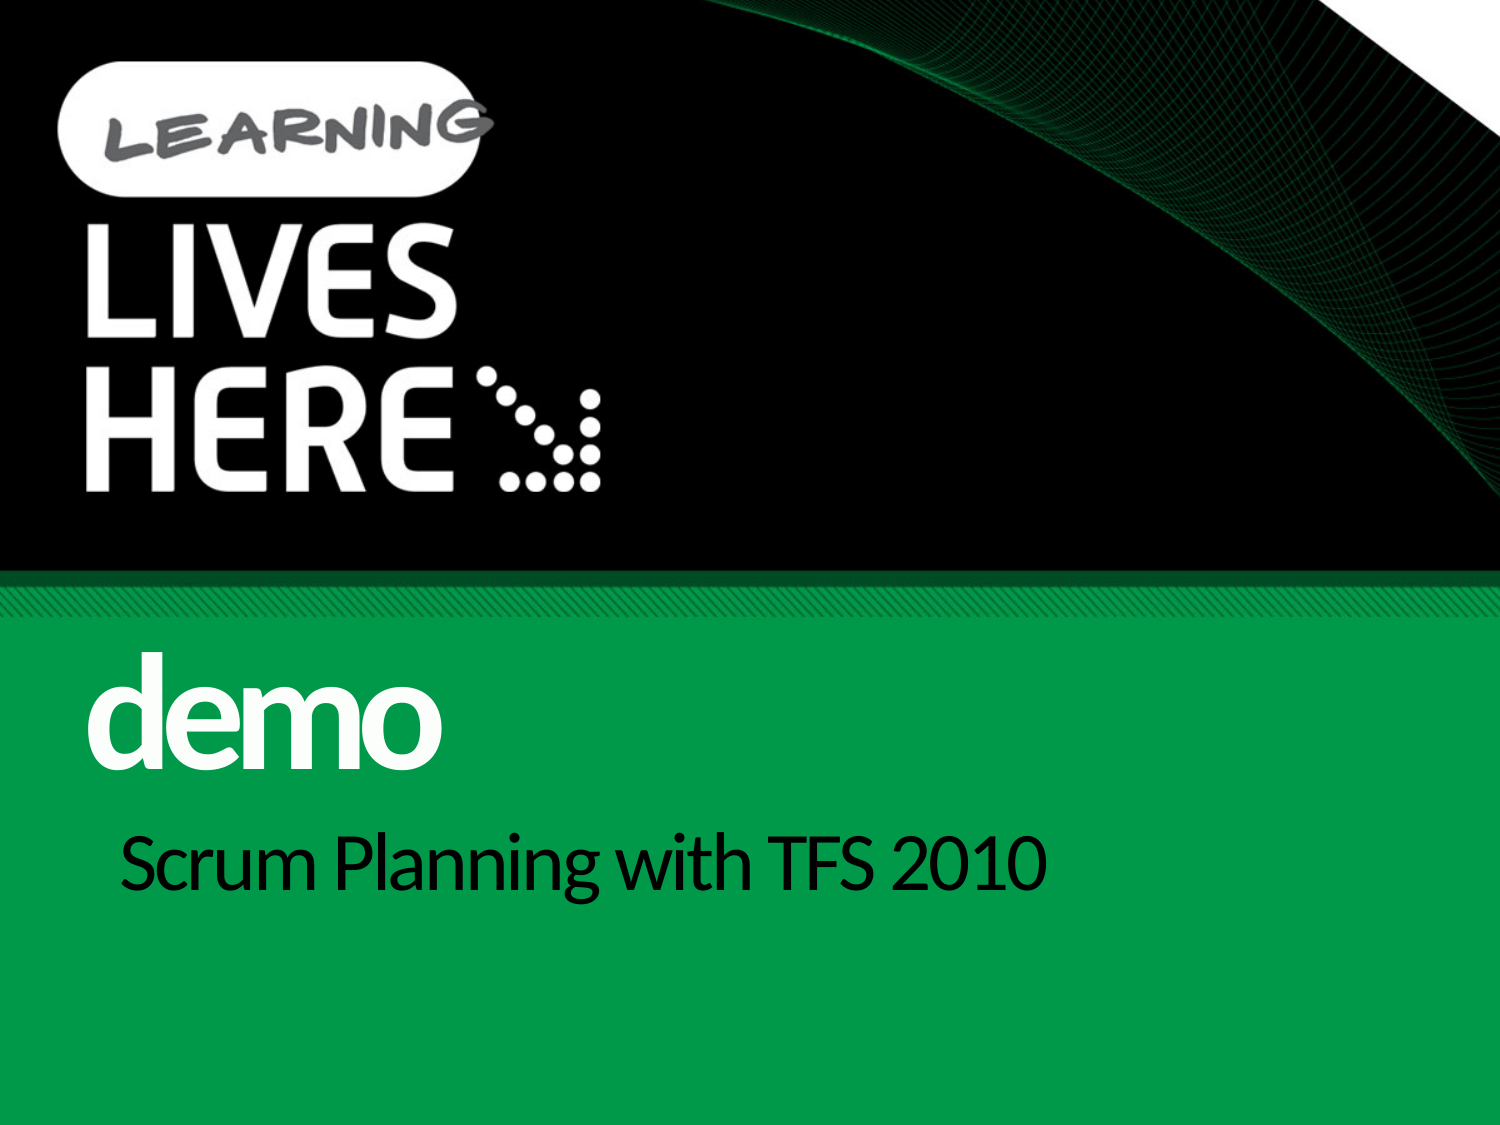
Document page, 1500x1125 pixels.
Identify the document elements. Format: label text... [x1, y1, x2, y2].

picture [0, 0, 1500, 1125]
title Scrum Planning with TFS 2010 [119, 818, 1375, 943]
list demo [83, 625, 1344, 800]
